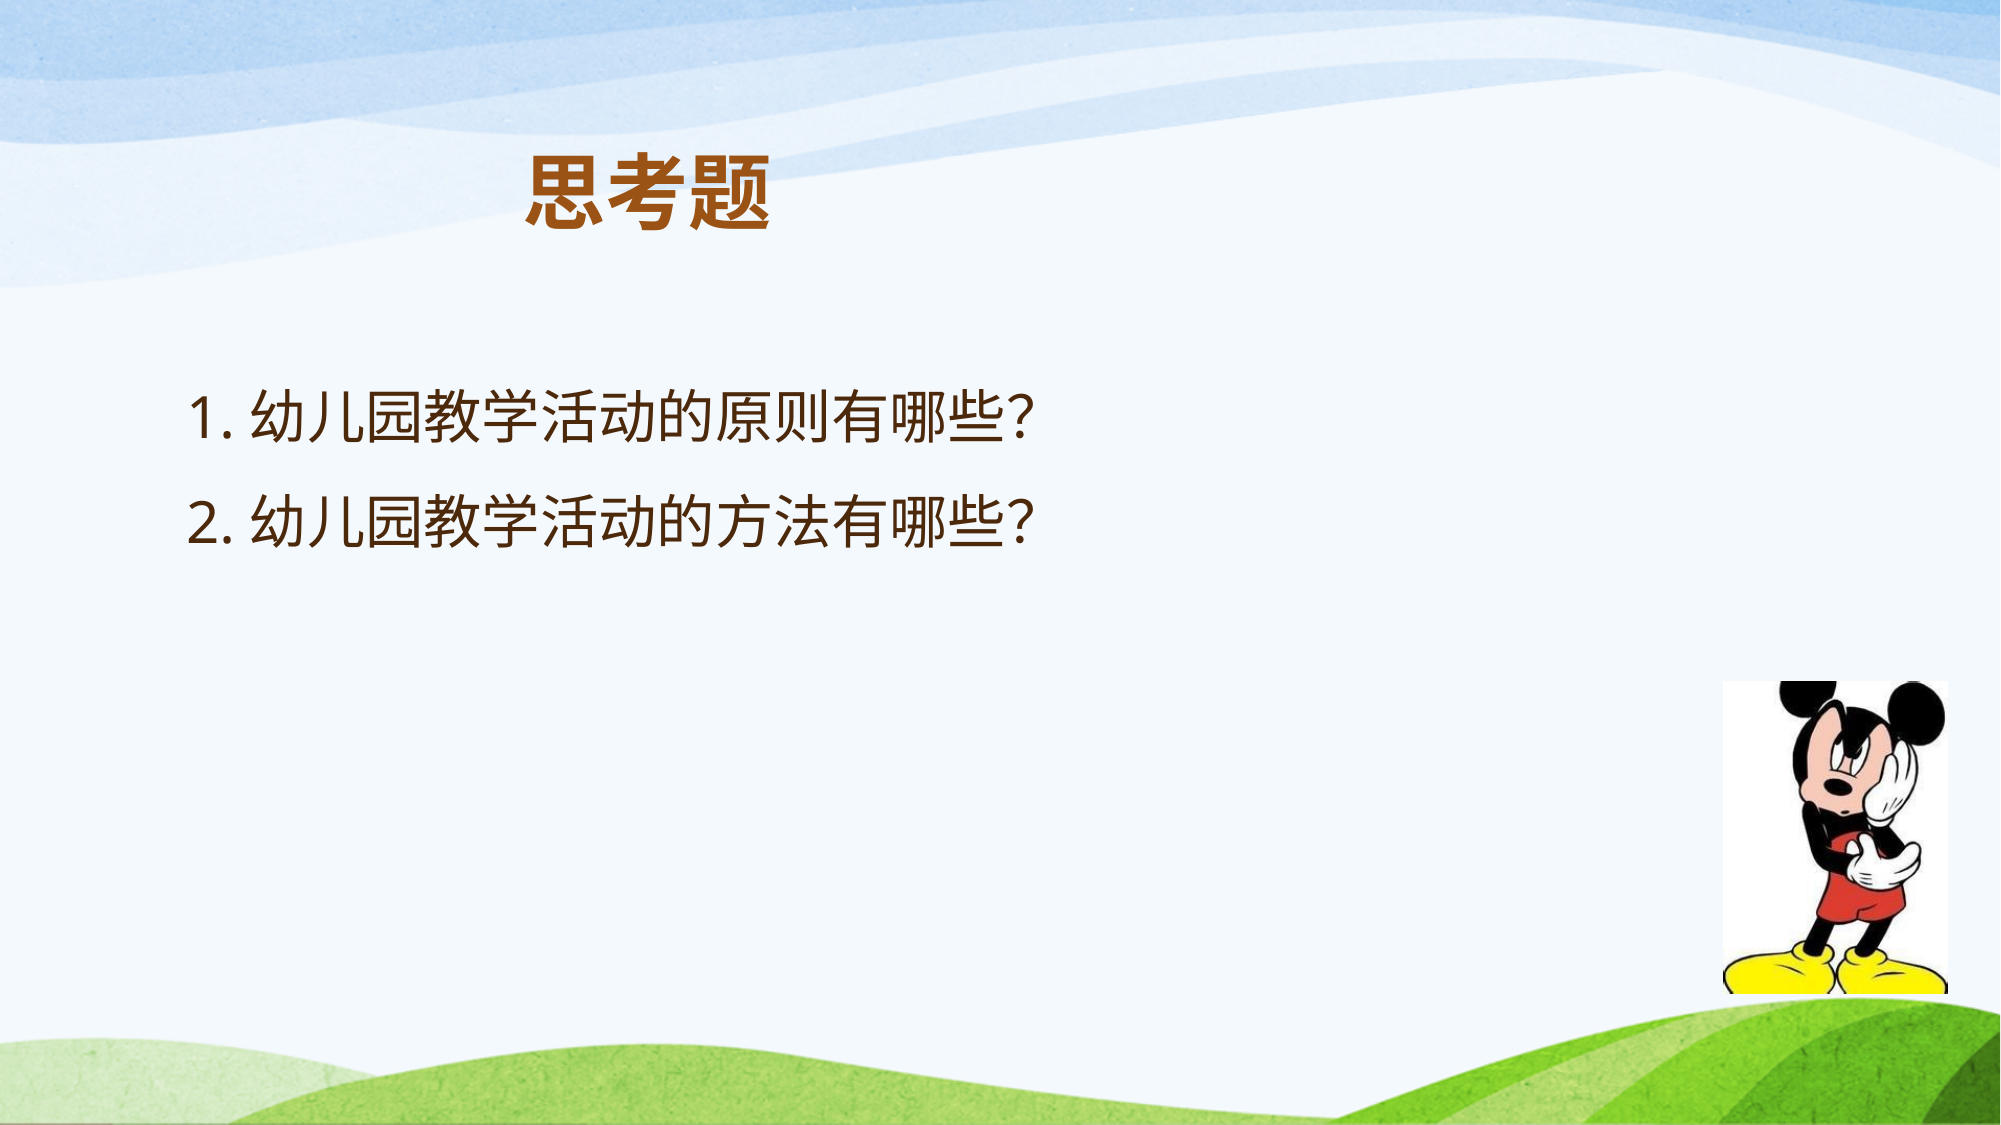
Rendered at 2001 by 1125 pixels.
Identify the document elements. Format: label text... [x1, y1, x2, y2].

title 思考题 1.幼儿园教学活动的原则有哪些？ 2.幼儿园教学活动的方法有哪些？ [170, 432, 1686, 634]
picture [0, 0, 2001, 1125]
